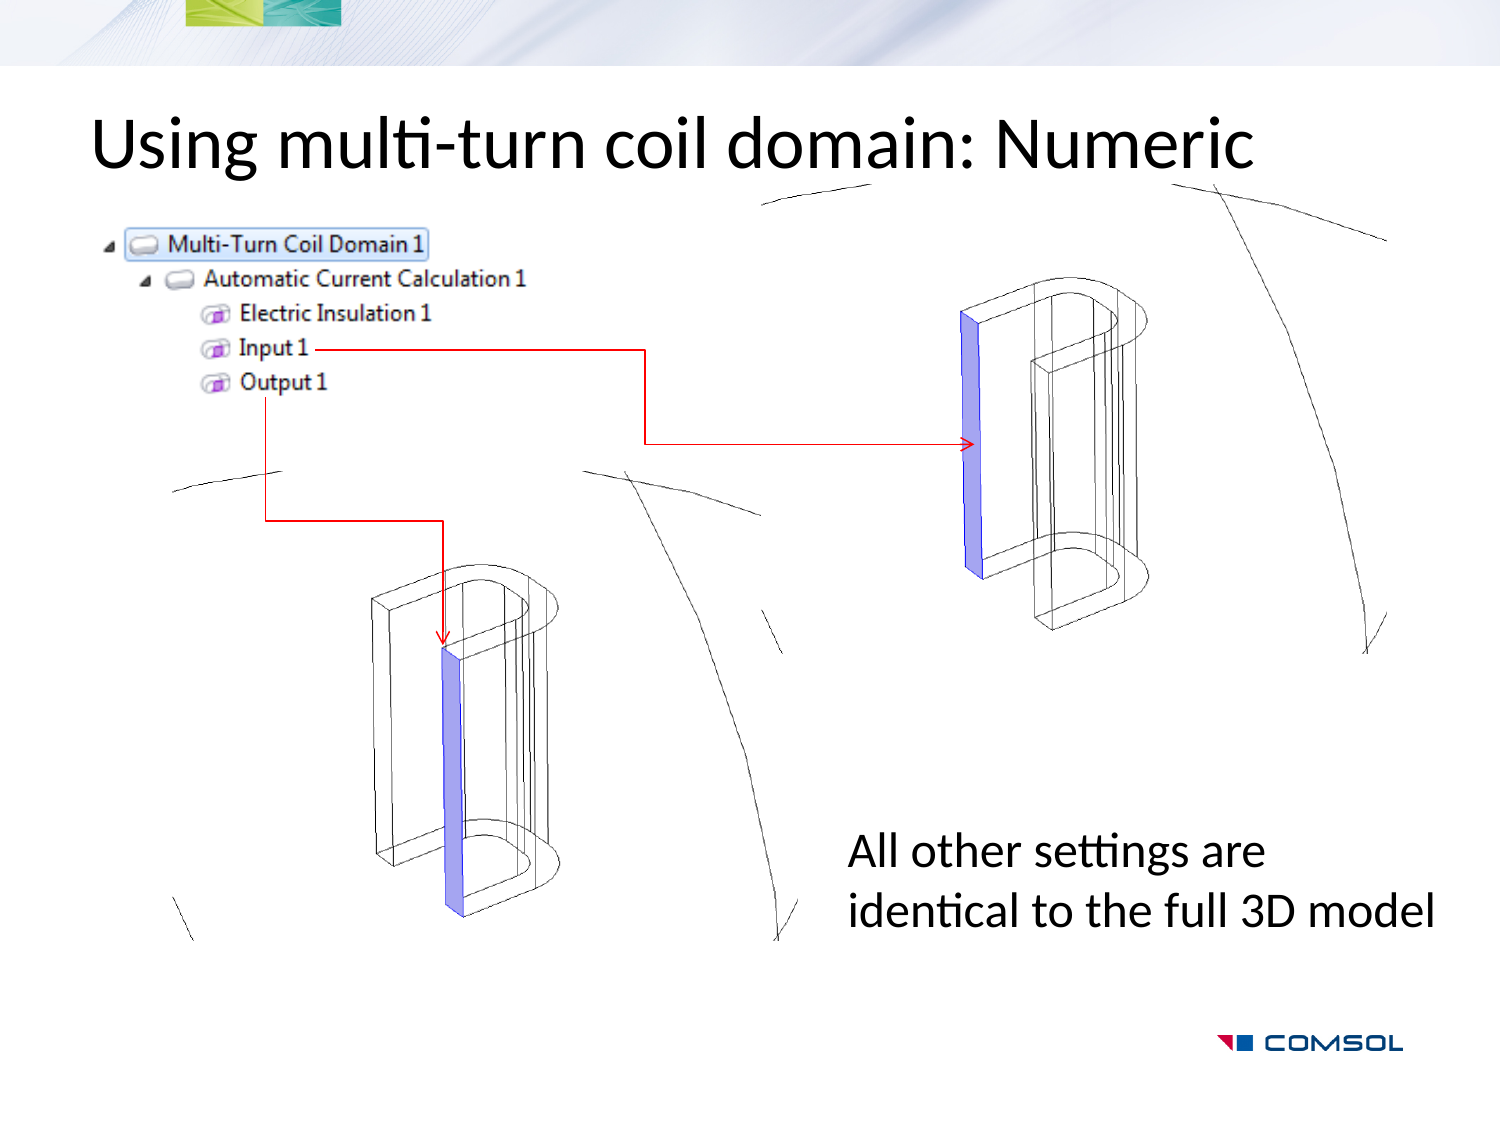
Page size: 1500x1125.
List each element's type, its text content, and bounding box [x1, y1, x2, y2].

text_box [99, 222, 1459, 948]
picture [0, 0, 1500, 1125]
title Using multi-turn coil domain: Numeric [75, 45, 1425, 233]
